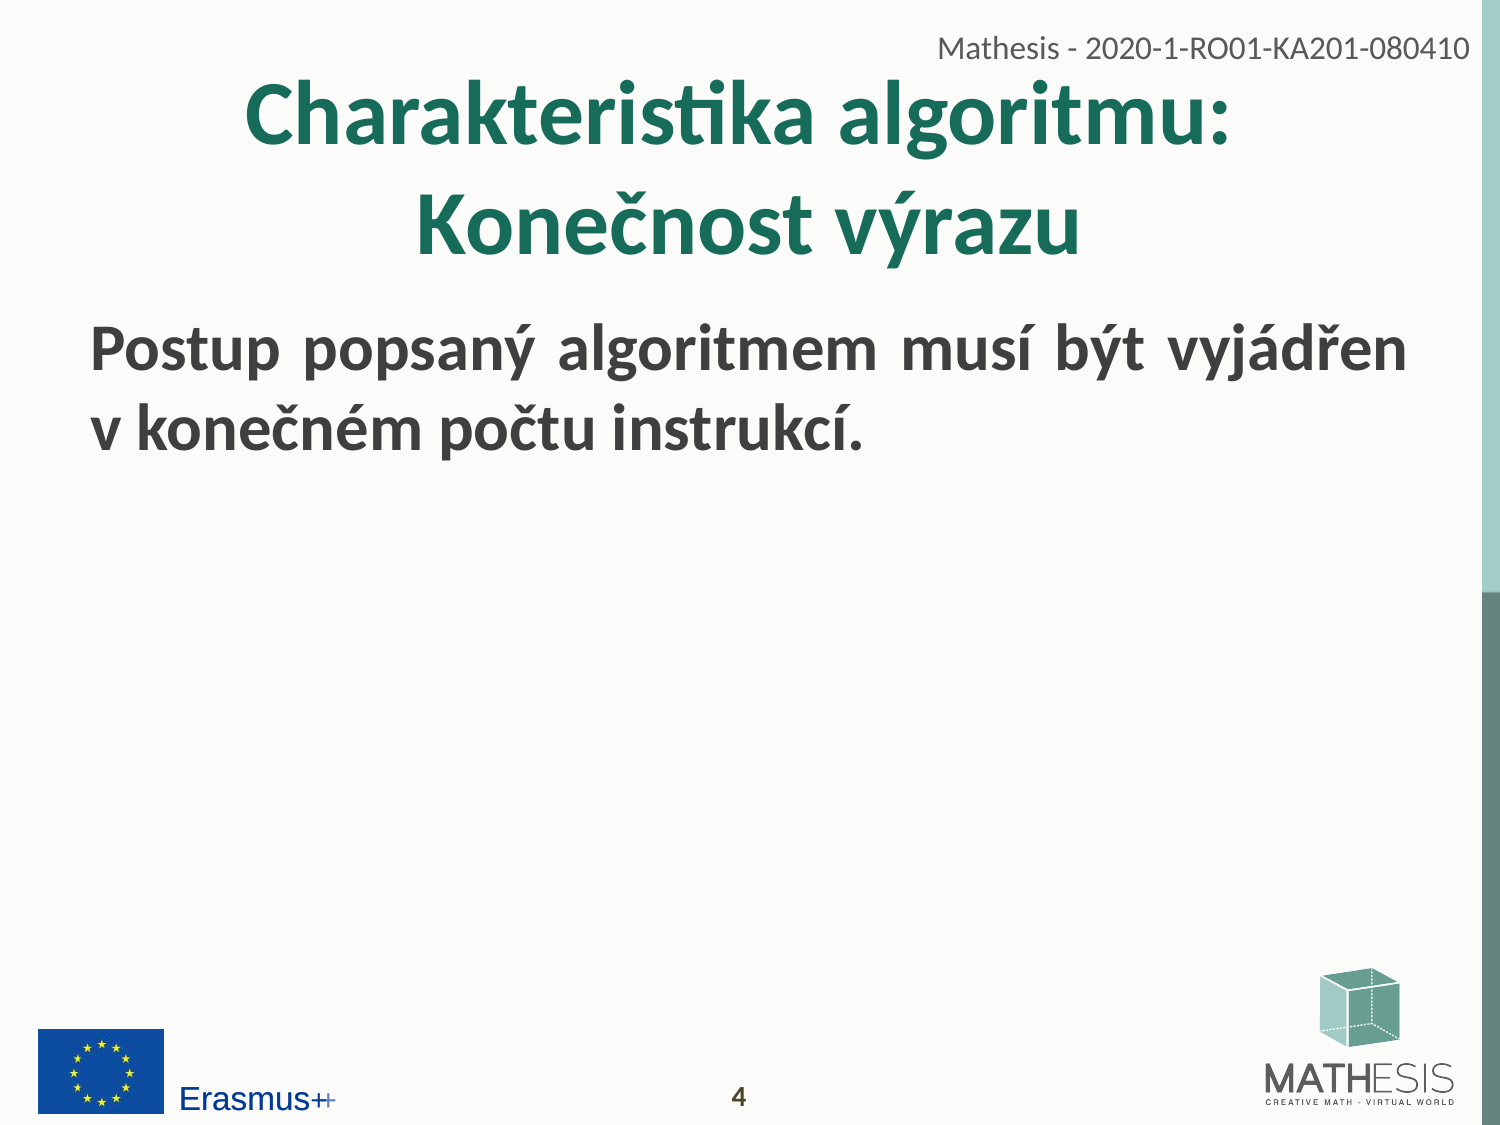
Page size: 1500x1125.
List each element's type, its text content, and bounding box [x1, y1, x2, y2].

list Postup popsaný algoritmem musí být vyjádřen v konečném počtu instrukcí. [75, 296, 1425, 1005]
picture [38, 1029, 164, 1114]
title Charakteristika algoritmu: Konečnost výrazu [75, 45, 1425, 233]
